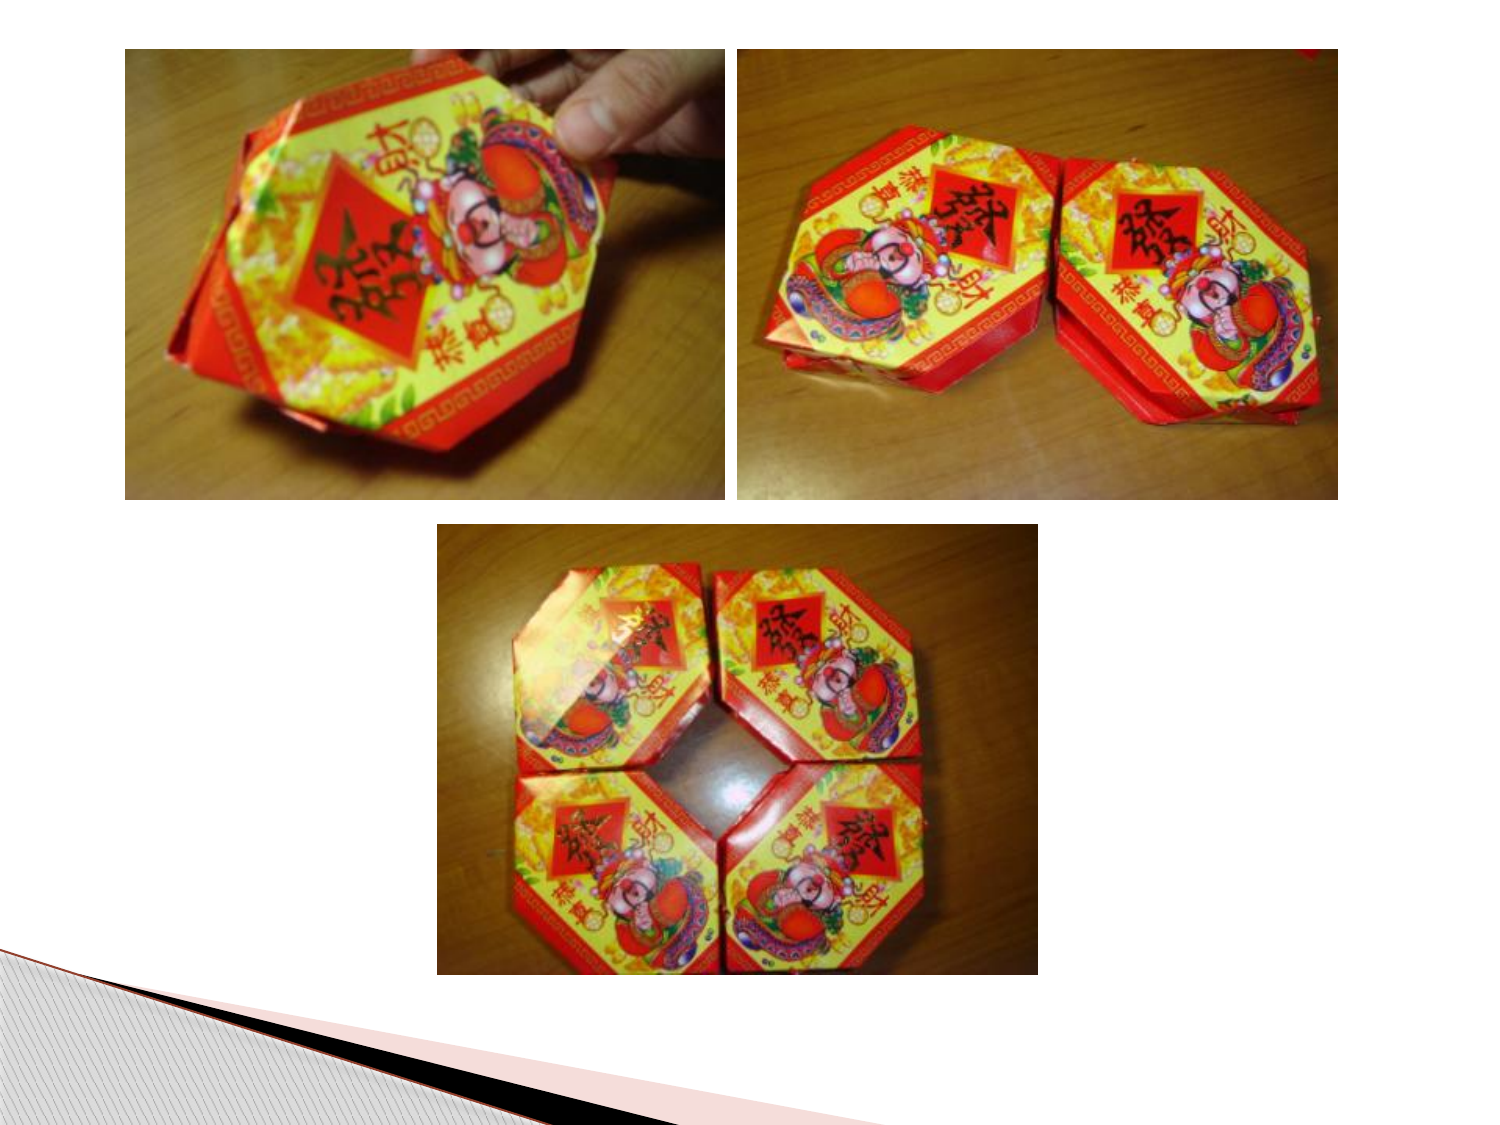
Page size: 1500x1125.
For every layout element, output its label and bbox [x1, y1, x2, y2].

picture [124, 49, 726, 501]
picture [437, 524, 1038, 976]
picture [737, 49, 1338, 501]
